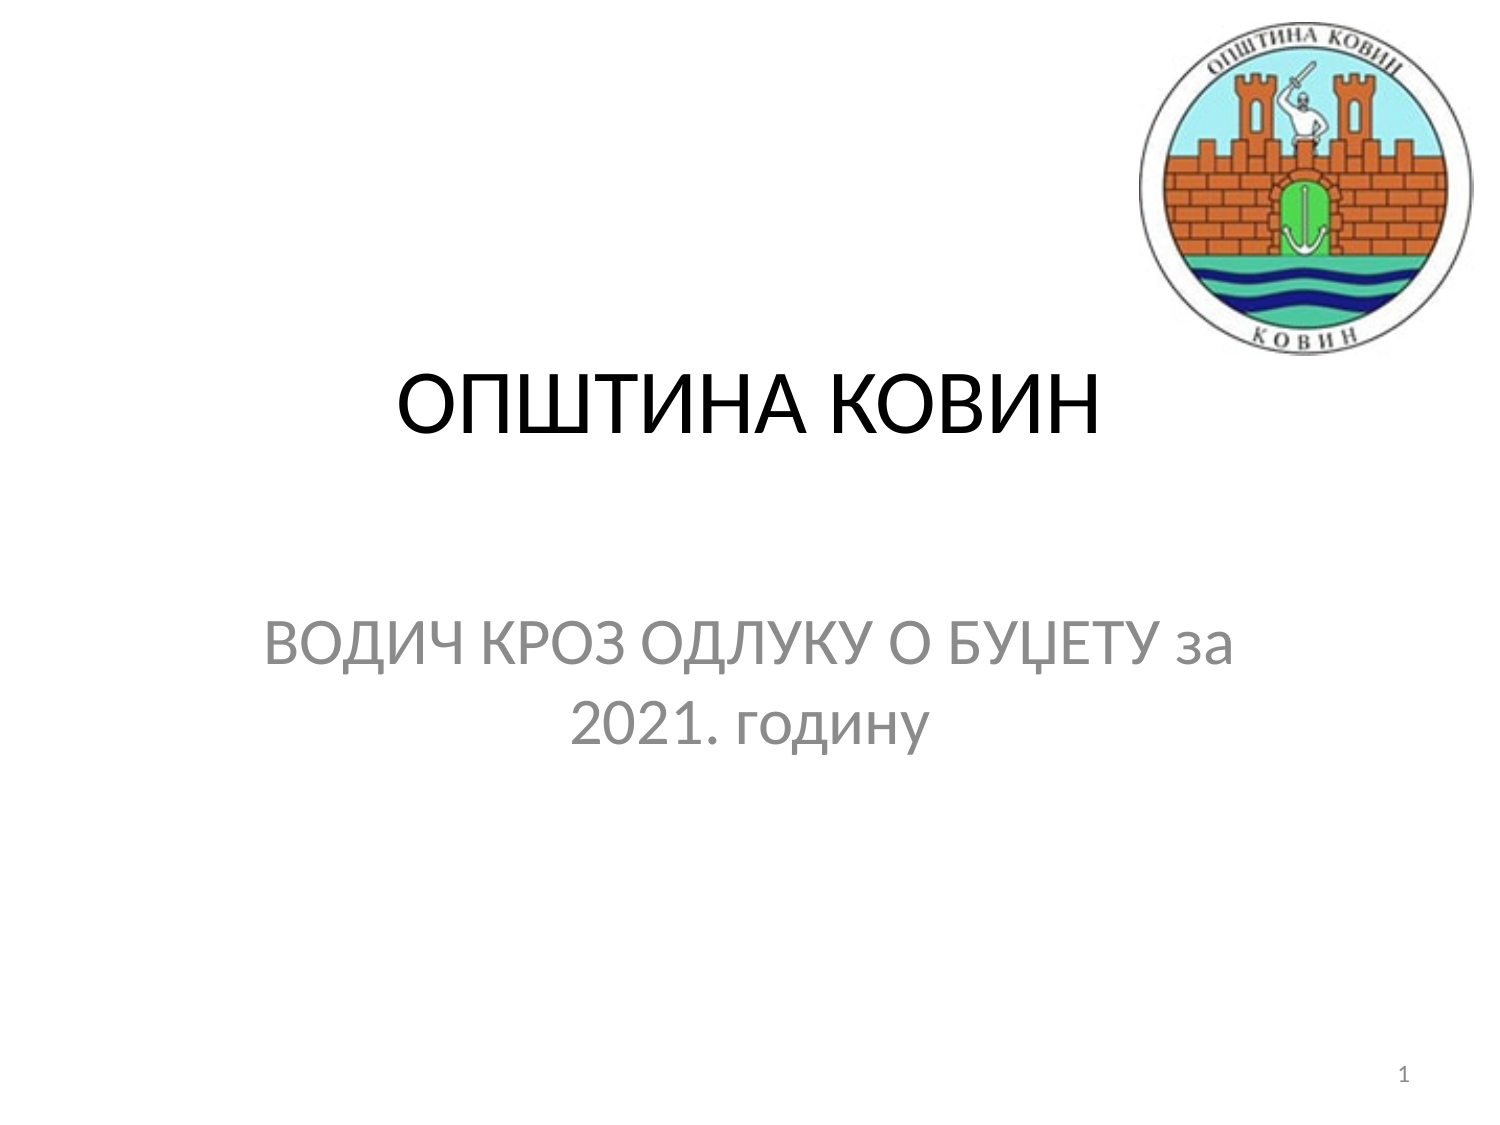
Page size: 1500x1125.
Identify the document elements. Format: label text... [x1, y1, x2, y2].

subtitle ВОДИЧ КРОЗ ОДЛУКУ О БУЏЕТУ за 2021. годину [225, 590, 1275, 853]
title ОПШТИНА КОВИН [112, 275, 1388, 517]
picture [1139, 22, 1474, 356]
slide_number 1 [1074, 1042, 1425, 1103]
